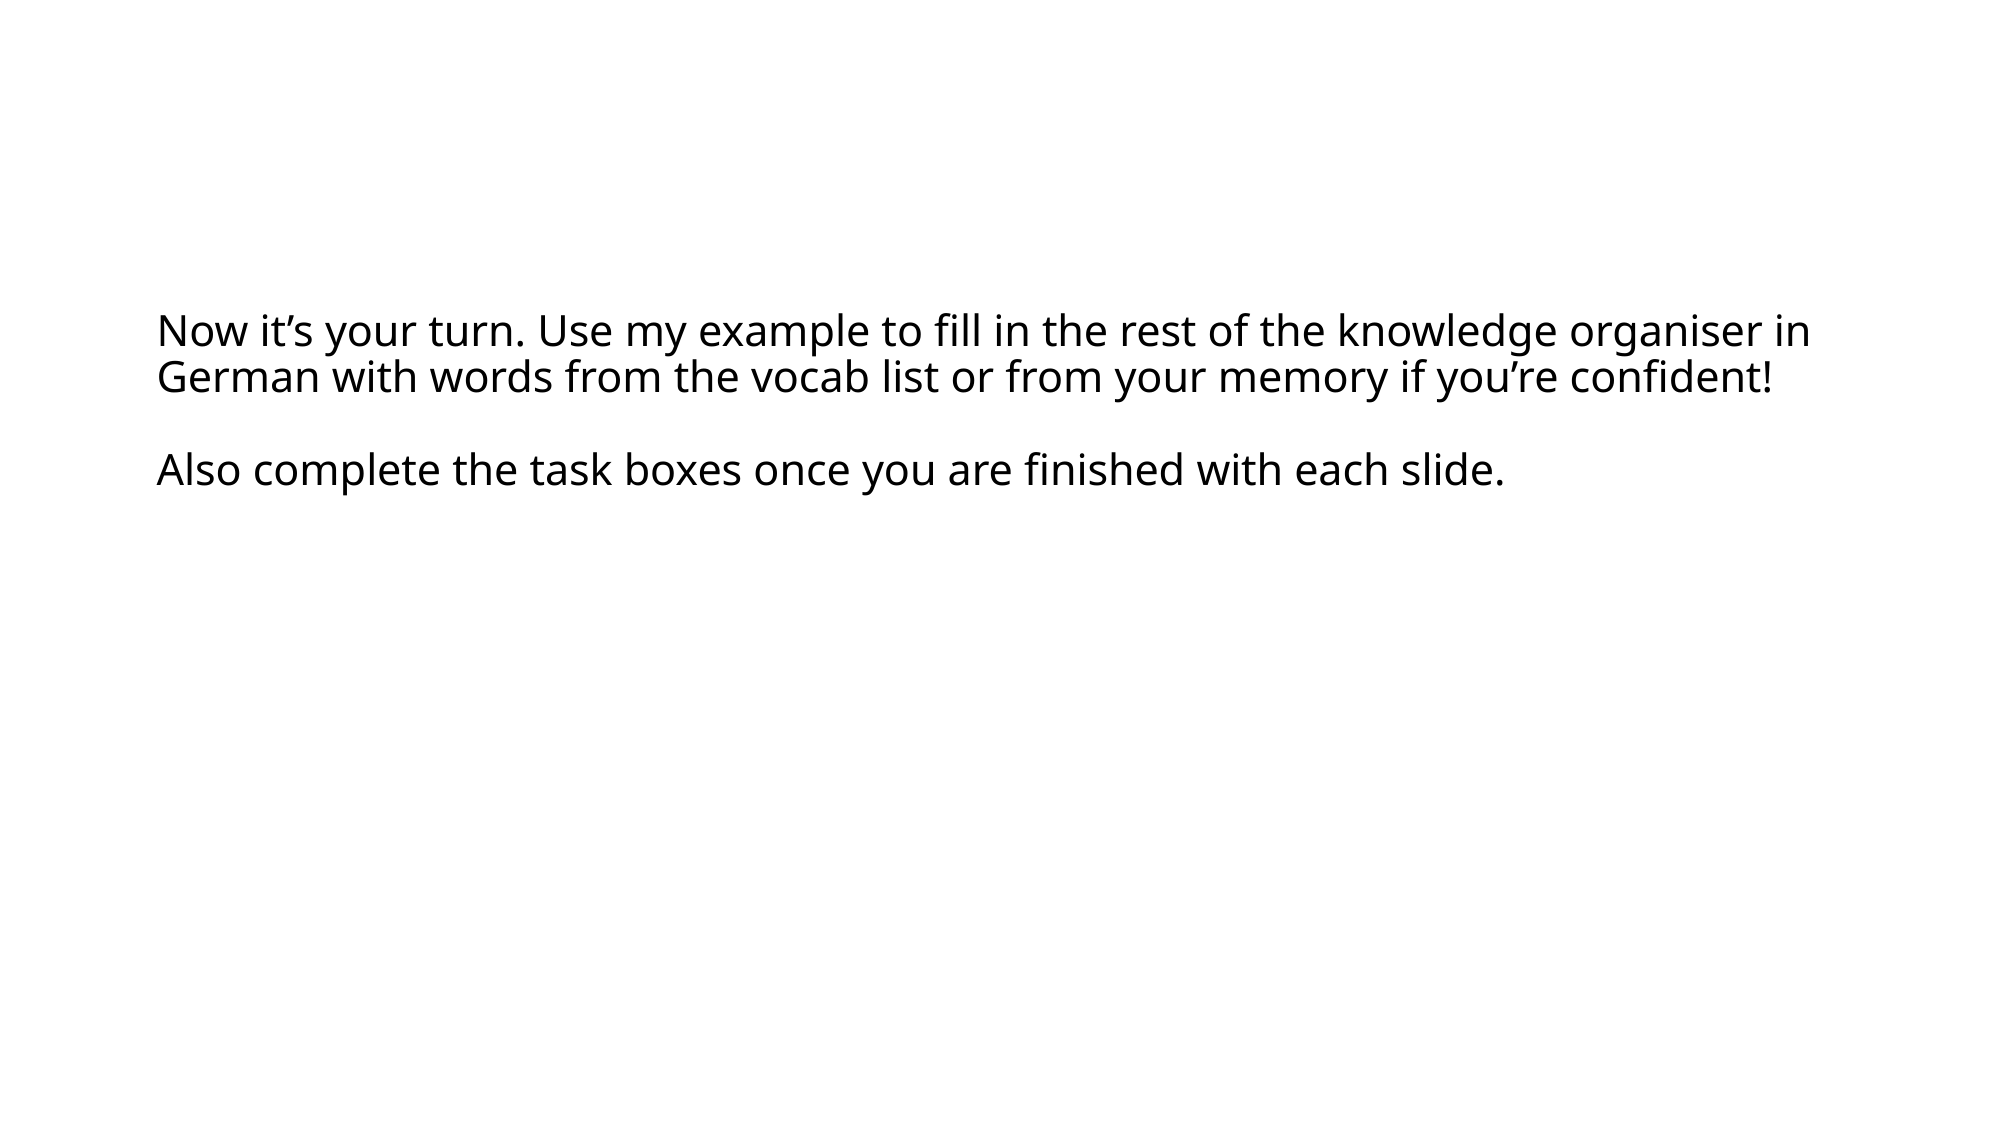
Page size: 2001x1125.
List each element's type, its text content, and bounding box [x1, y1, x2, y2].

title Now it’s your turn. Use my example to fill in the rest of the knowledge organiser in German with words from the vocab list or from your memory if you’re confident! Also complete the task boxes once you are finished with each slide. [141, 293, 1867, 511]
